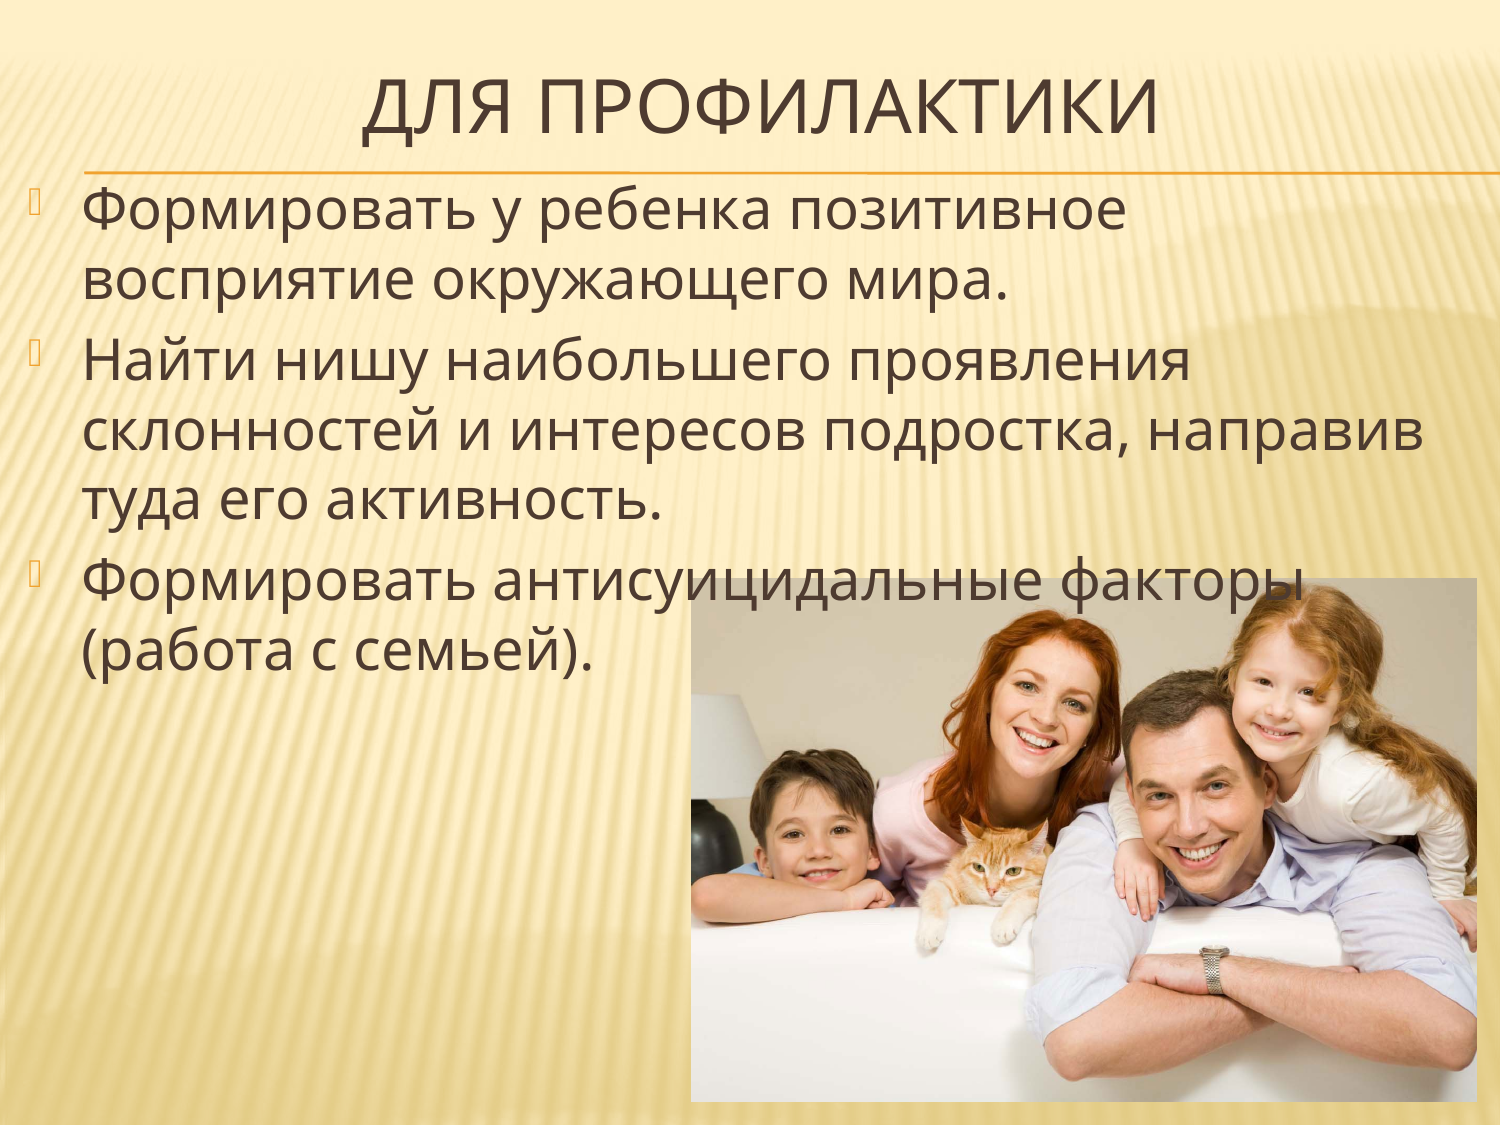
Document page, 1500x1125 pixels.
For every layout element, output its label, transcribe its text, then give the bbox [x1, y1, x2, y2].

picture [691, 577, 1477, 1102]
title Для профилактики [50, 35, 1475, 164]
list Формировать у ребенка позитивное восприятие окружающего мира. Найти нишу наибольшего проявления склонностей и интересов подростка, направив туда его активность. Формировать антисуицидальные факторы (работа с семьей). [13, 164, 1489, 695]
